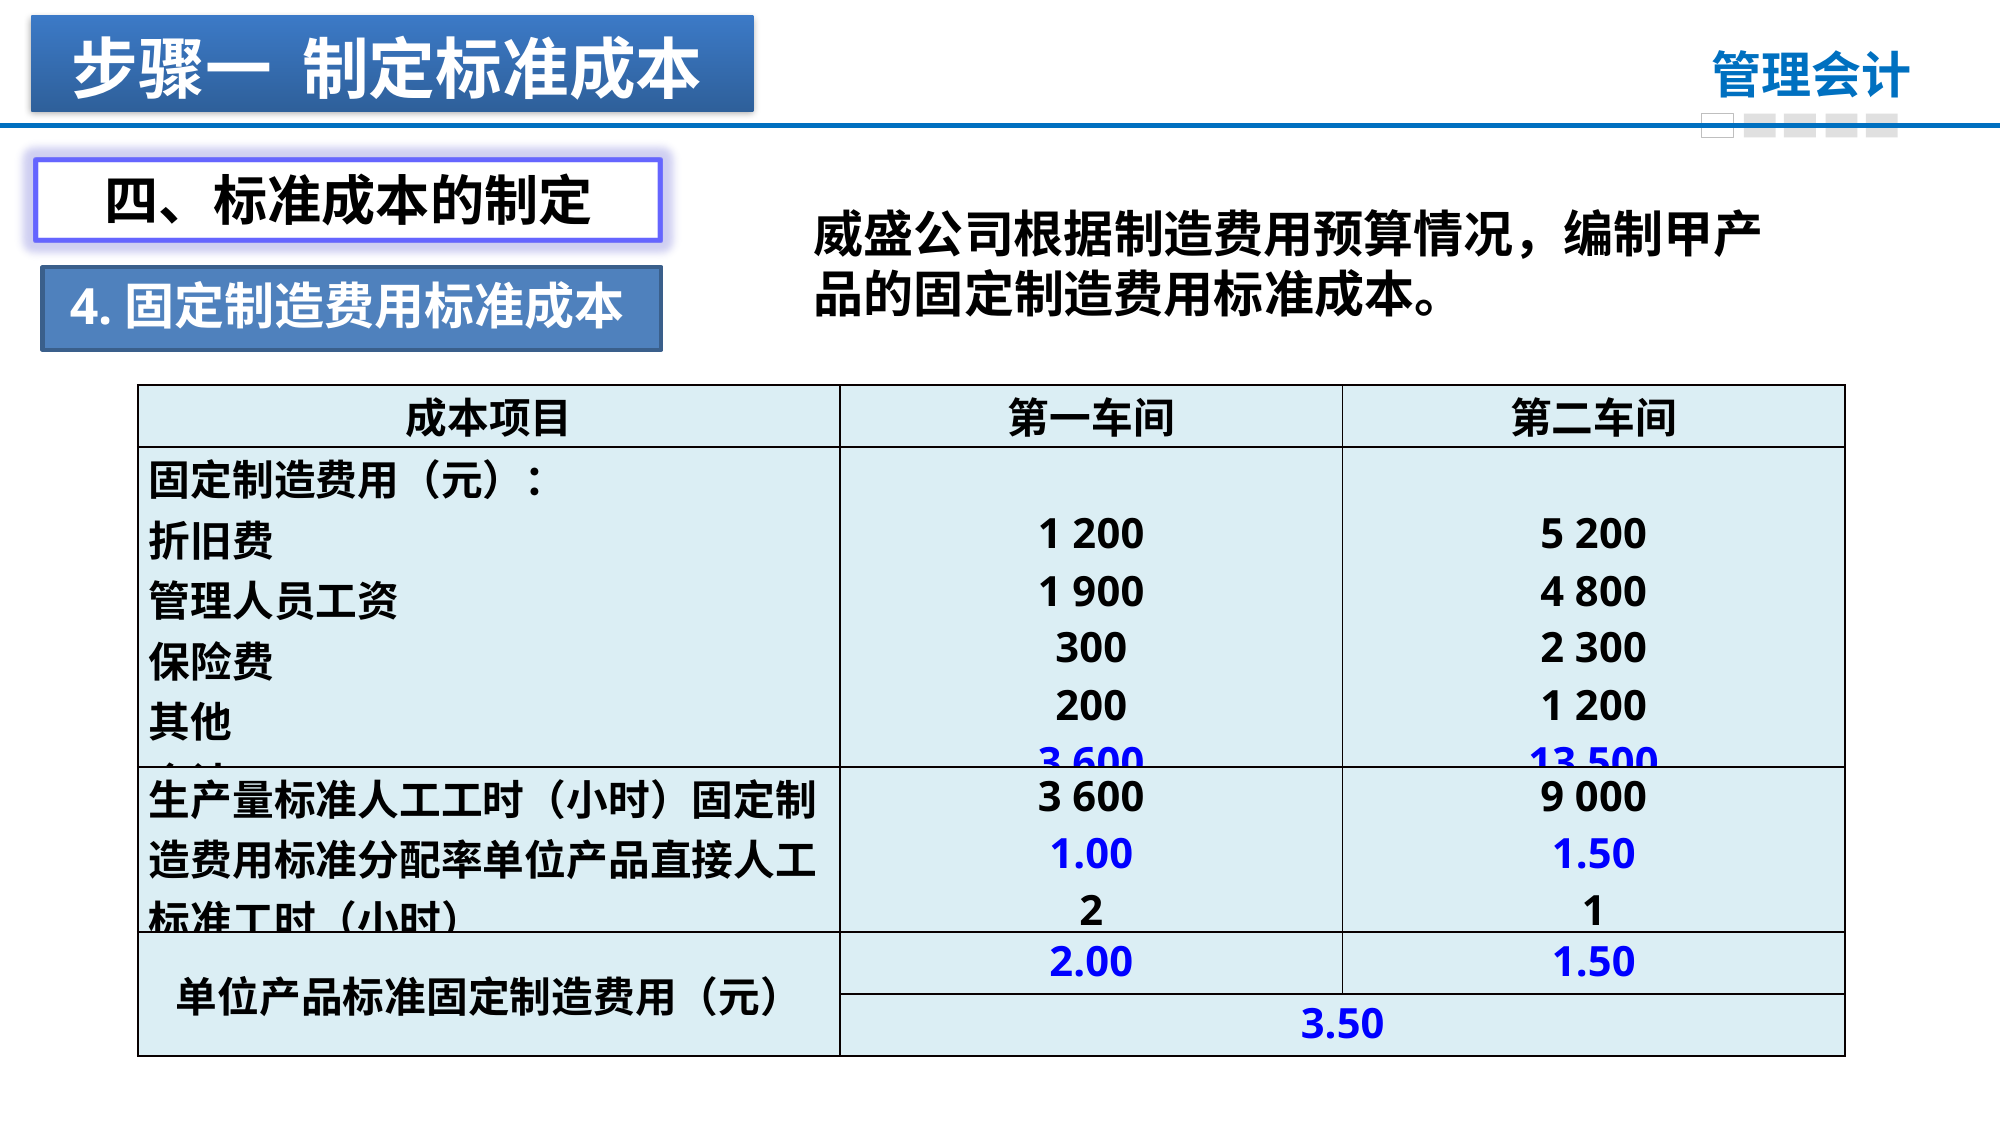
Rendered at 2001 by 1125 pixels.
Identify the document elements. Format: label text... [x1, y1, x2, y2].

table_header 第一车间 [841, 386, 1342, 446]
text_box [31, 14, 754, 117]
table_cell 1 200 1 900 300 200 3 600 [841, 448, 1342, 766]
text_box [42, 266, 662, 351]
table_cell 3.50 [841, 995, 1844, 1055]
text_box 威盛公司根据制造费用预算情况，编制甲产品的固定制造费用标准成本。 [799, 194, 1804, 330]
table_cell 5 200 4 800 2 300 1 200 13 500 [1343, 448, 1844, 766]
table_cell 3 600 1.00 2 [841, 768, 1342, 931]
table_header 第二车间 [1343, 386, 1844, 446]
table_cell 单位产品标准固定制造费用（元） [139, 933, 839, 1055]
table_cell 生产量标准人工工时（小时）固定制造费用标准分配率单位产品直接人工标准工时（小时） [139, 768, 839, 931]
table_cell 2.00 [841, 933, 1342, 993]
table_cell 1.50 [1343, 933, 1844, 993]
table_header 成本项目 [139, 386, 839, 446]
table_cell 9 000 1.50 1 [1343, 768, 1844, 931]
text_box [7, 132, 689, 268]
table_cell 固定制造费用（元）： 折旧费 管理人员工资 保险费 其他 合计 [139, 448, 839, 766]
